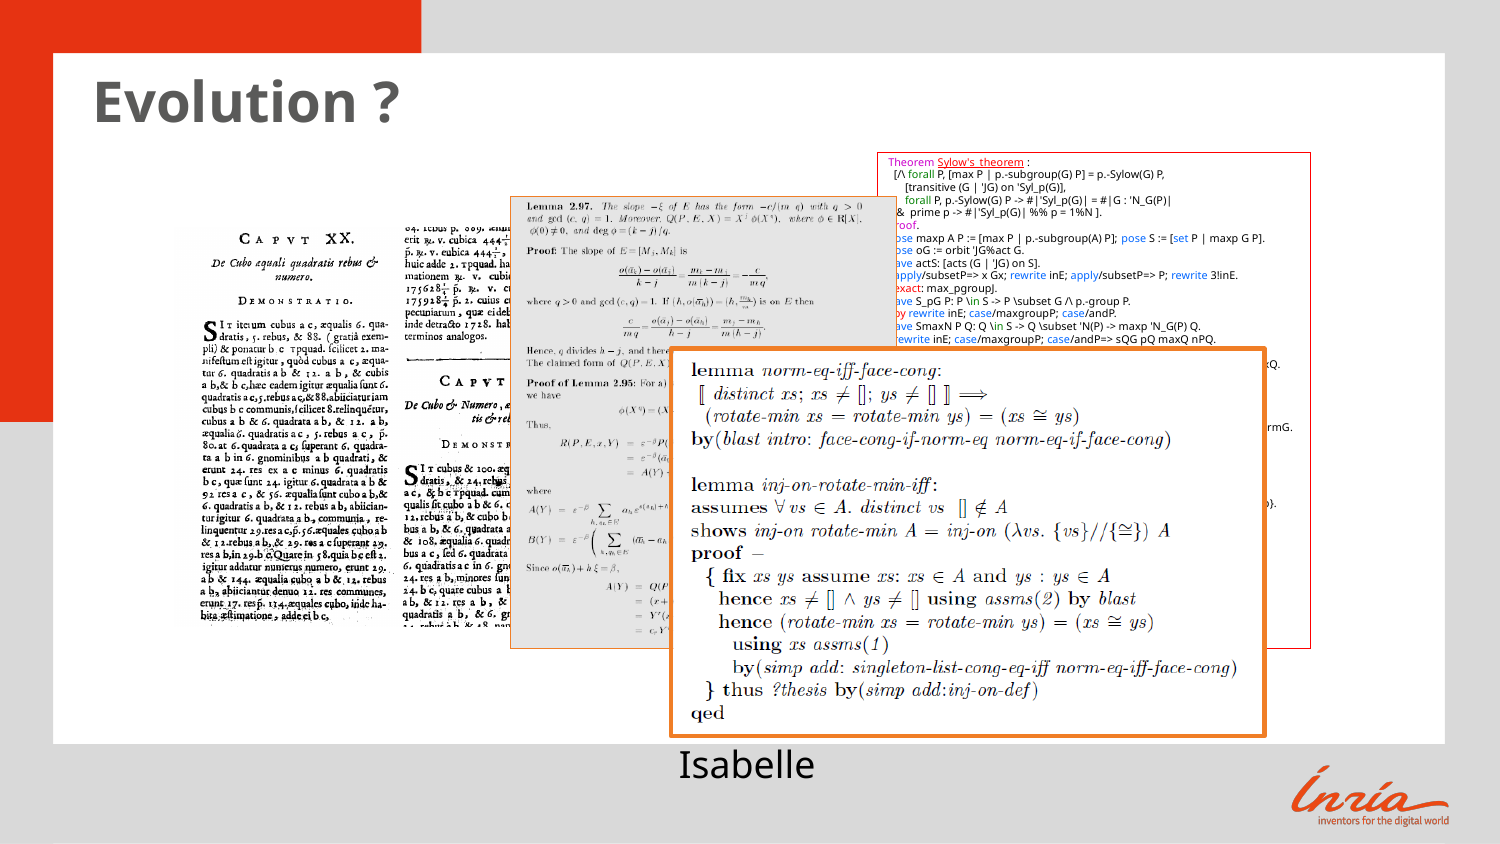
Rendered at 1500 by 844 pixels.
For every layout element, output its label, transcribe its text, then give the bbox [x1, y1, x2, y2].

text_box Isabelle [664, 733, 831, 794]
title Evolution ? [75, 33, 1425, 175]
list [673, 350, 1263, 734]
picture [173, 196, 897, 649]
text_box Theorem Sylow's_theorem : [/\ forall P, [max P | p.-subgroup(G) P] = p.-Sylow(G) P, [transitive (G | 'JG) on 'Syl_p(G)], forall P, p.-Sylow(G) P -> #|'Syl_p(G)| = #|G : 'N_G(P)| & prime p -> #|'Syl_p(G)| %% p = 1%N ]. Proof. pose maxp A P := [max P | p.-subgroup(A) P]; pose S := [set P | maxp G P]. pose oG := orbit 'JG%act G. have actS: [acts (G | 'JG) on S]. apply/subsetP=> x Gx; rewrite inE; apply/subsetP=> P; rewrite 3!inE. exact: max_pgroupJ. have S_pG P: P \in S -> P \subset G /\ p.-group P. by rewrite inE; case/maxgroupP; case/andP. have SmaxN P Q: Q \in S -> Q \subset 'N(P) -> maxp 'N_G(P) Q. rewrite inE; case/maxgroupP; case/andP=> sQG pQ maxQ nPQ. apply/maxgroupP; rewrite /psubgroup subsetI sQG nPQ. by split=> // R; rewrite subsetI -andbA andbCA; case/andP=> _; exact: maxQ. have nrmG P: P \subset G -> P <| 'N_G(P). by move=> P sPG; rewrite /normal subsetIr subsetI sPG normG. have sylS P: P \in S -> p.-Sylow('N_G(P)) P. move=> S_P; have [sPG pP] := S_pG P S_P. by rewrite normal_max_pgroup_Hall ?nrmG //; apply: SmaxN; rewrite ?normG. have{SmaxN} defCS P: P \in S -> 'C_S(P | 'JG) = [set P]. move=> S_P; apply/setP=> Q; rewrite {1}in_setI {1}conjG_fix. apply/andP/set1P=> [[S_Q nQP]|->{Q}]; last by rewrite normG. apply: val_inj; symmetry; case: (S_pG Q) => //= sQG _. by apply: uniq_normal_Hall (SmaxN Q _ _ _) => //=; rewrite ?sylS ?nrmG. have{defCS} oG_mod: {in S &, forall P Q, #|oG P| %% p = (Q \in oG P) %% p}. move=> P Q S_P S_Q; have [sQG pQ] := S_pG _ S_Q. have soP_S: oG P \subset S by rewrite acts_orbit. have: [acts (Q | 'JG) on oG P]. apply/actsP=> x /(subsetP sQG) Gx R; apply: orbit_transr. exact: mem_imset. move/pgroup_fix_mod=> -> //; rewrite -{1}(setIidPl soP_S) -setIA defCS //. rewrite (cardsD1 Q) setDE -setIA setICr setI0 cards0 addn0. by rewrite inE set11 andbT. [877, 152, 1311, 649]
